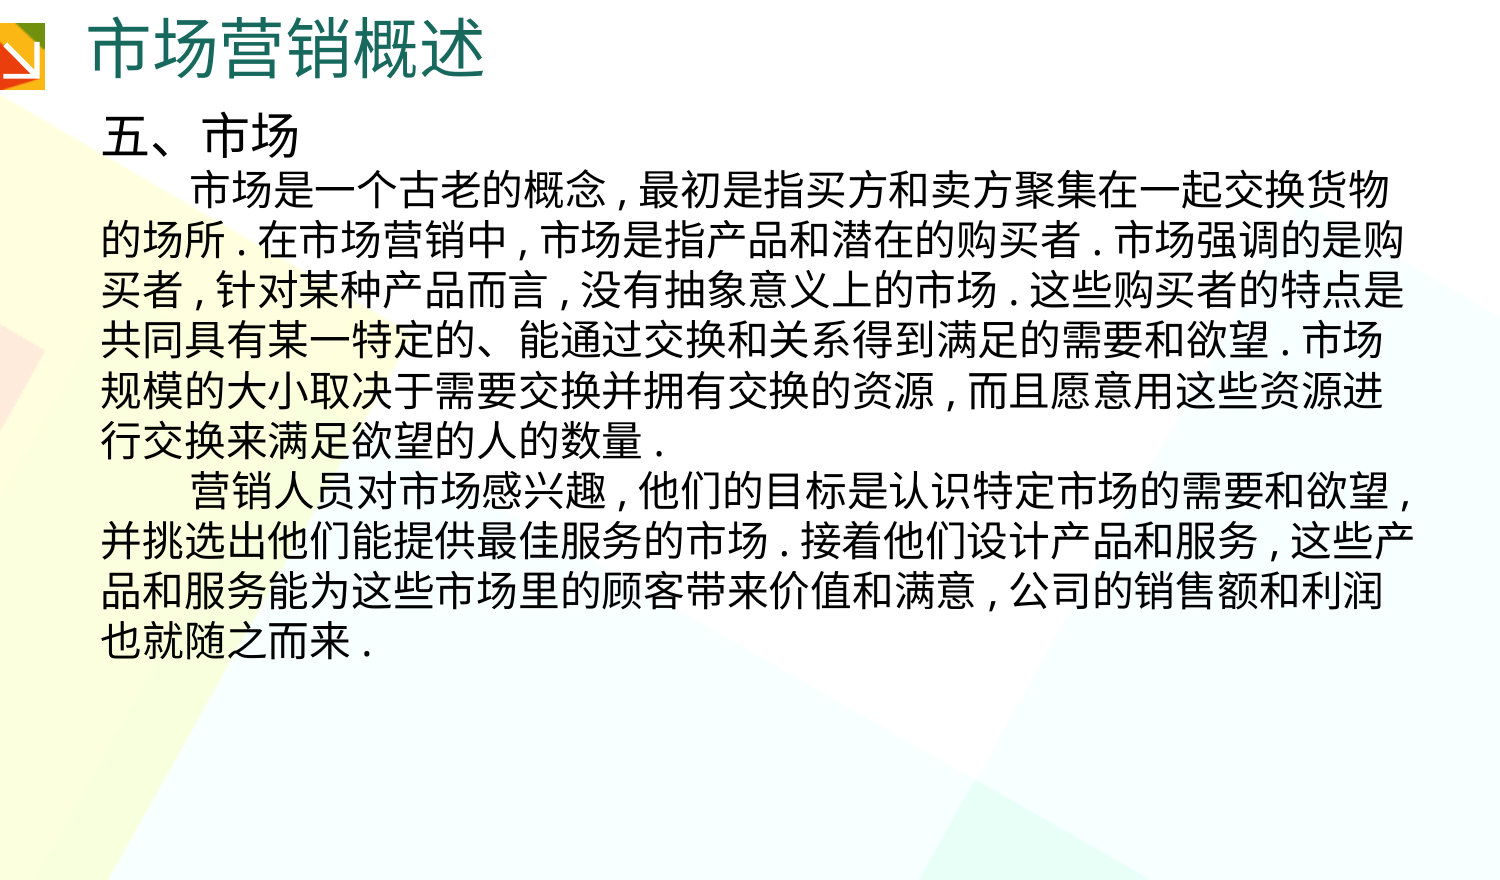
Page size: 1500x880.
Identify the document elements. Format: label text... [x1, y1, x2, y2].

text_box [0, 23, 45, 90]
text_box 市场营销概述 [70, 0, 501, 95]
text_box 五、市场 市场是一个古老的概念,最初是指买方和卖方聚集在一起交换货物的场所.在市场营销中,市场是指产品和潜在的购买者.市场强调的是购买者,针对某种产品而言,没有抽象意义上的市场.这些购买者的特点是共同具有某一特定的、能通过交换和关系得到满足的需要和欲望.市场规模的大小取决于需要交换并拥有交换的资源,而且愿意用这些资源进行交换来满足欲望的人的数量. 营销人员对市场感兴趣,他们的目标是认识特定市场的需要和欲望,并挑选出他们能提供最佳服务的市场.接着他们设计产品和服务,这些产品和服务能为这些市场里的顾客带来价值和满意,公司的销售额和利润也就随之而来. [86, 96, 1439, 672]
